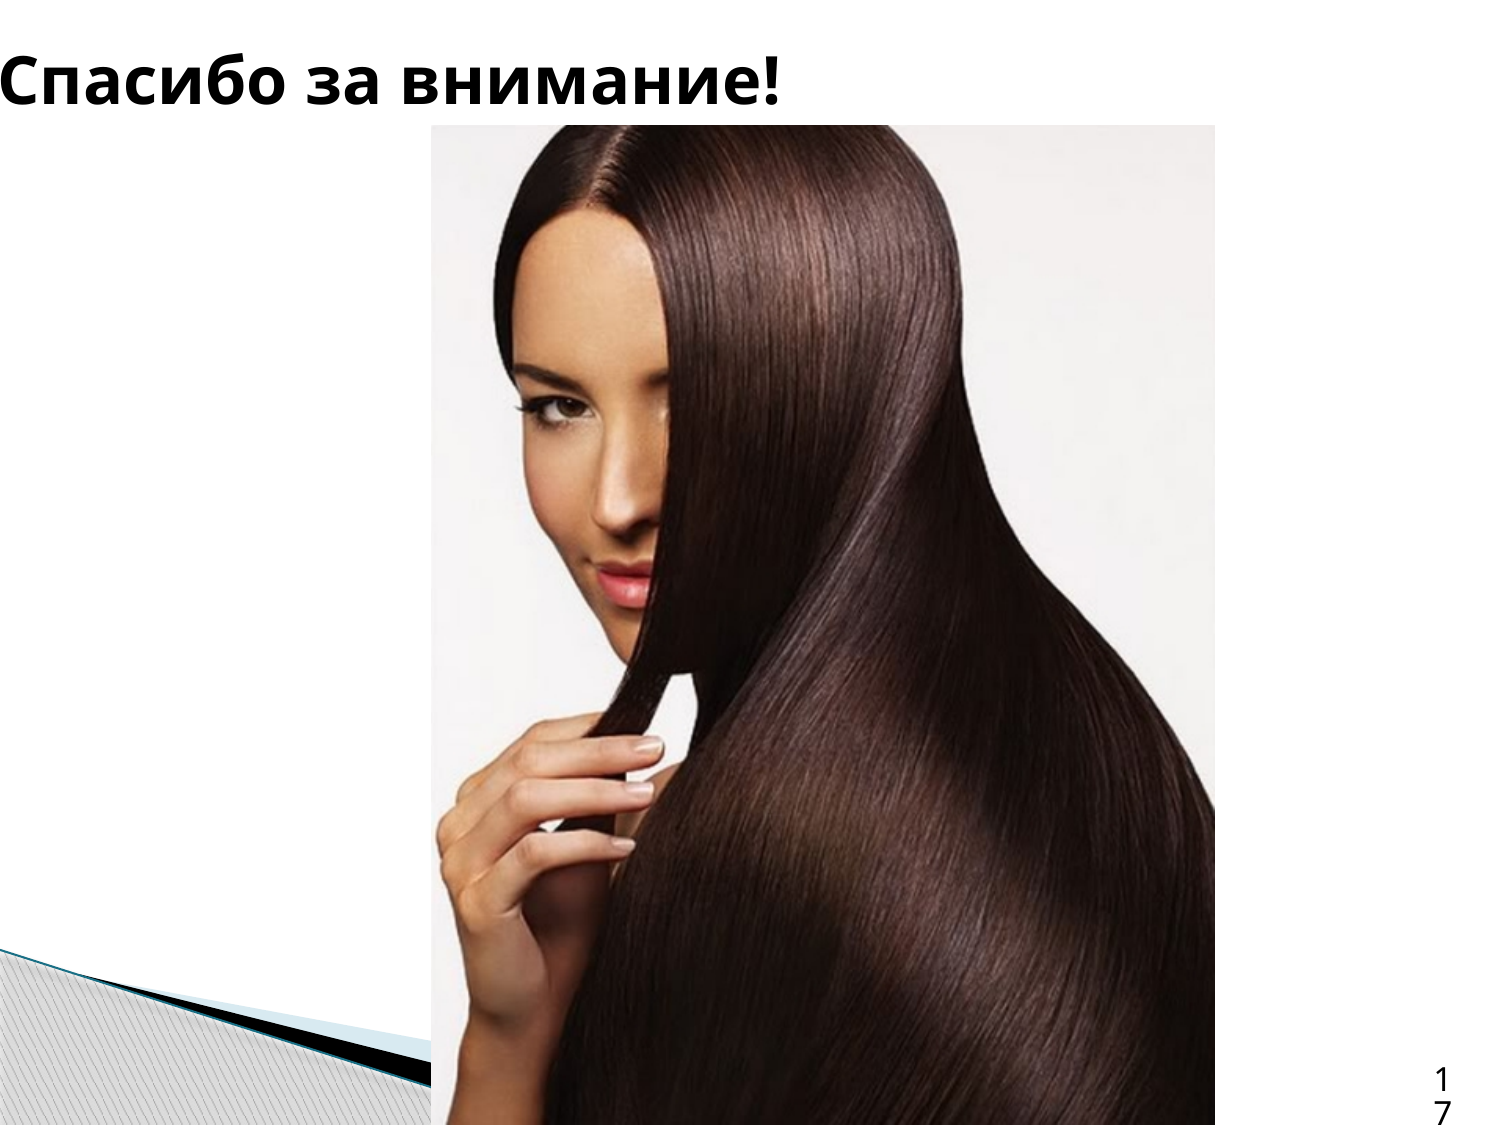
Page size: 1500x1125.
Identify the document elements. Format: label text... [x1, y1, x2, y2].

picture [430, 125, 1215, 1125]
slide_number 17 [1418, 1051, 1479, 1112]
text_box Спасибо за внимание! [0, 30, 814, 126]
